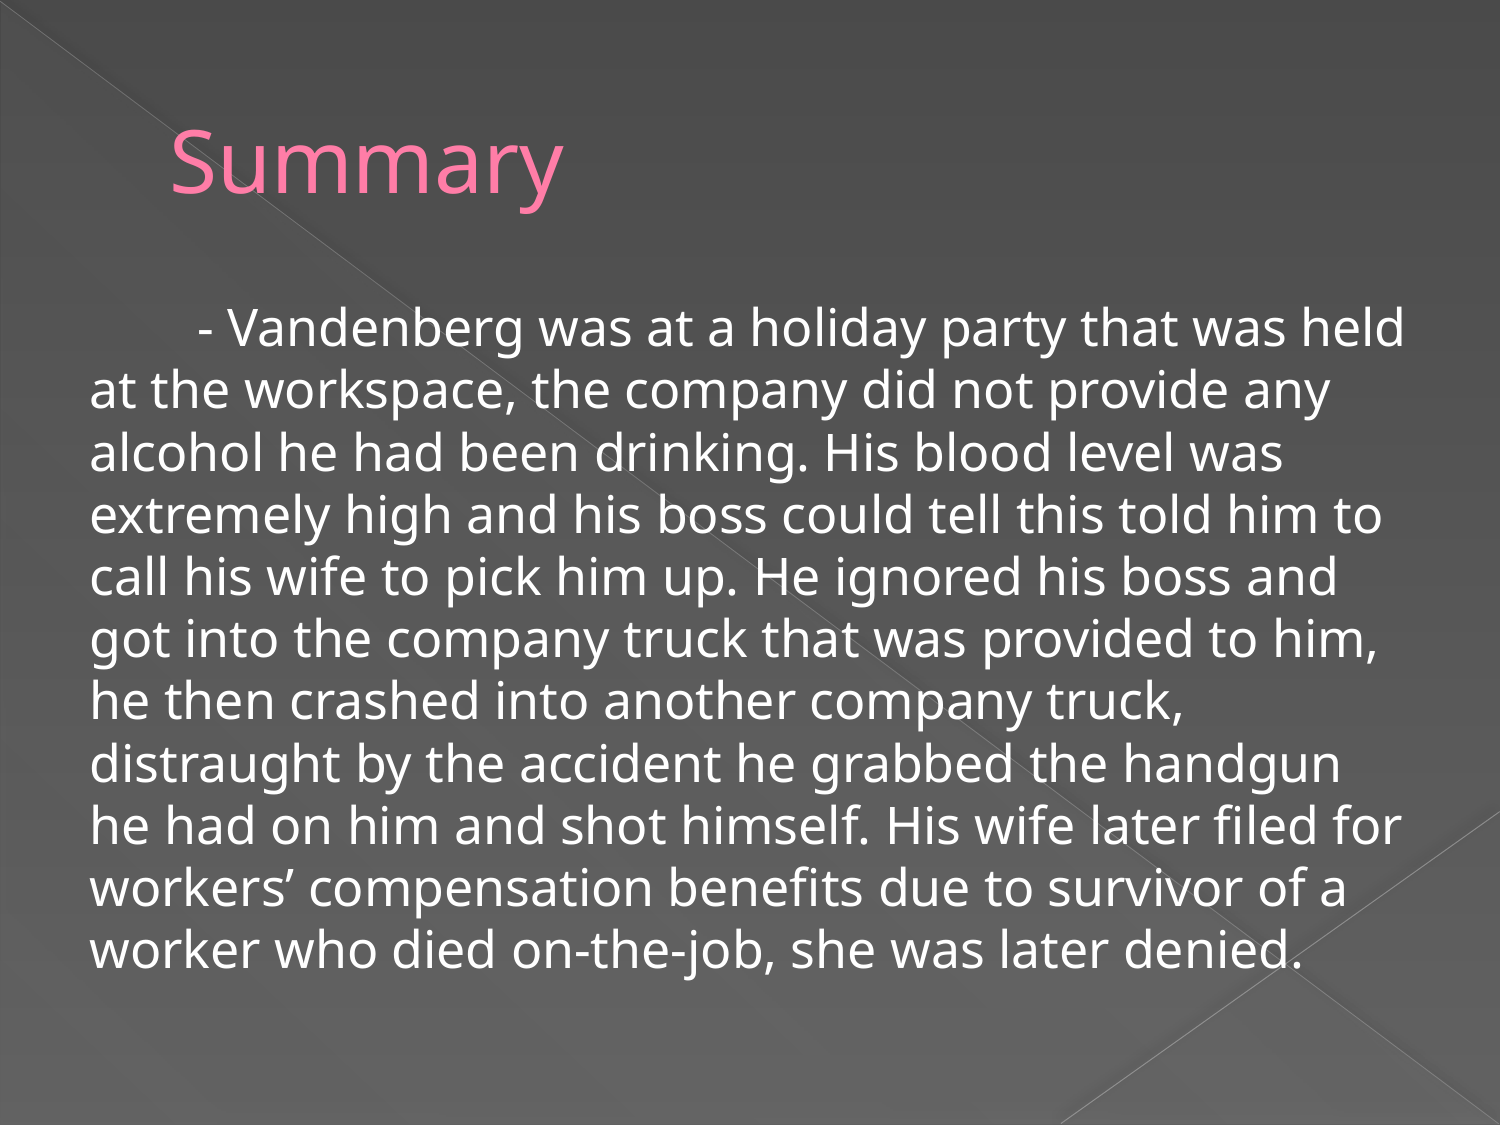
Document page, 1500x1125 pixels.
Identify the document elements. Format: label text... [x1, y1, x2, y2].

list - Vandenberg was at a holiday party that was held at the workspace, the company did not provide any alcohol he had been drinking. His blood level was extremely high and his boss could tell this told him to call his wife to pick him up. He ignored his boss and got into the company truck that was provided to him, he then crashed into another company truck, distraught by the accident he grabbed the handgun he had on him and shot himself. His wife later filed for workers’ compensation benefits due to survivor of a worker who died on-the-job, she was later denied. [75, 287, 1425, 1030]
title Summary [75, 43, 1425, 274]
